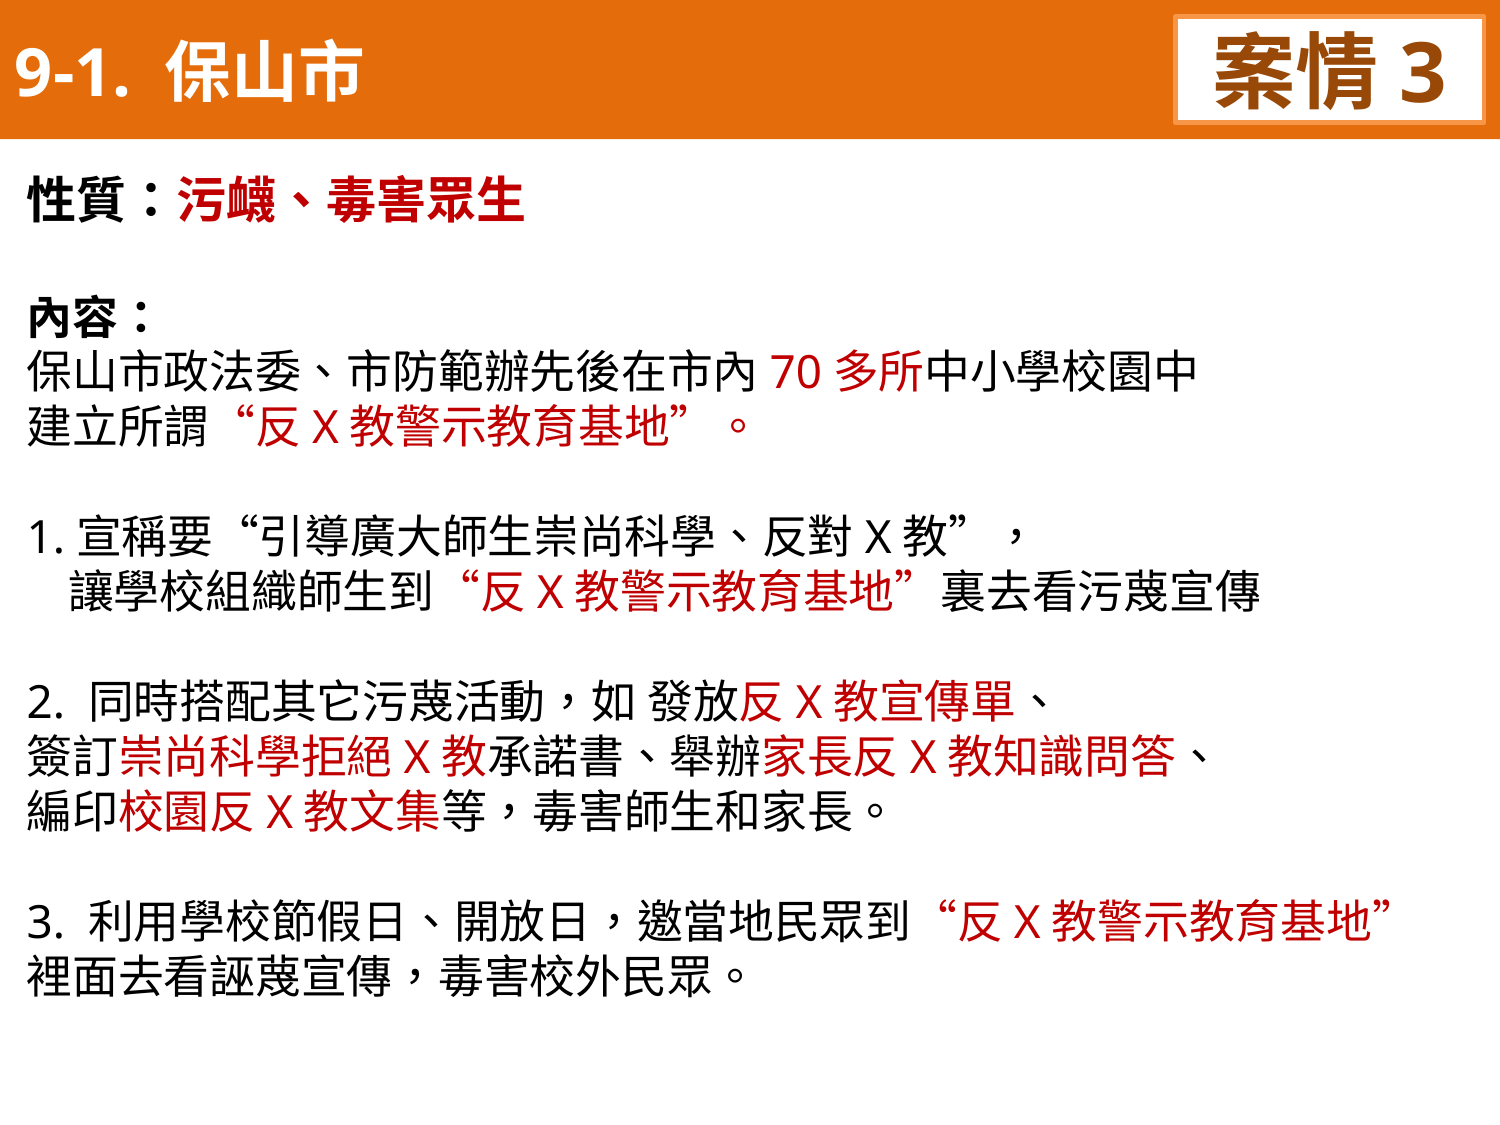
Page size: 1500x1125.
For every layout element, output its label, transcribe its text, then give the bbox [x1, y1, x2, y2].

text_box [0, 0, 1500, 140]
text_box 性質：污衊、毒害眾生 內容： 保山市政法委、市防範辦先後在市內70多所中小學校園中 建立所謂“反X教警示教育基地”。 1.宣稱要“引導廣大師生崇尚科學、反對X教”， 讓學校組織師生到“反X教警示教育基地”裏去看污蔑宣傳 2. 同時搭配其它污蔑活動，如 發放反X教宣傳單、 簽訂崇尚科學拒絕X教承諾書、舉辦家長反X教知識問答、 編印校園反X教文集等，毒害師生和家長。 3. 利用學校節假日、開放日，邀當地民眾到“反X教警示教育基地” 裡面去看誣蔑宣傳，毒害校外民眾。 [11, 160, 1489, 1011]
